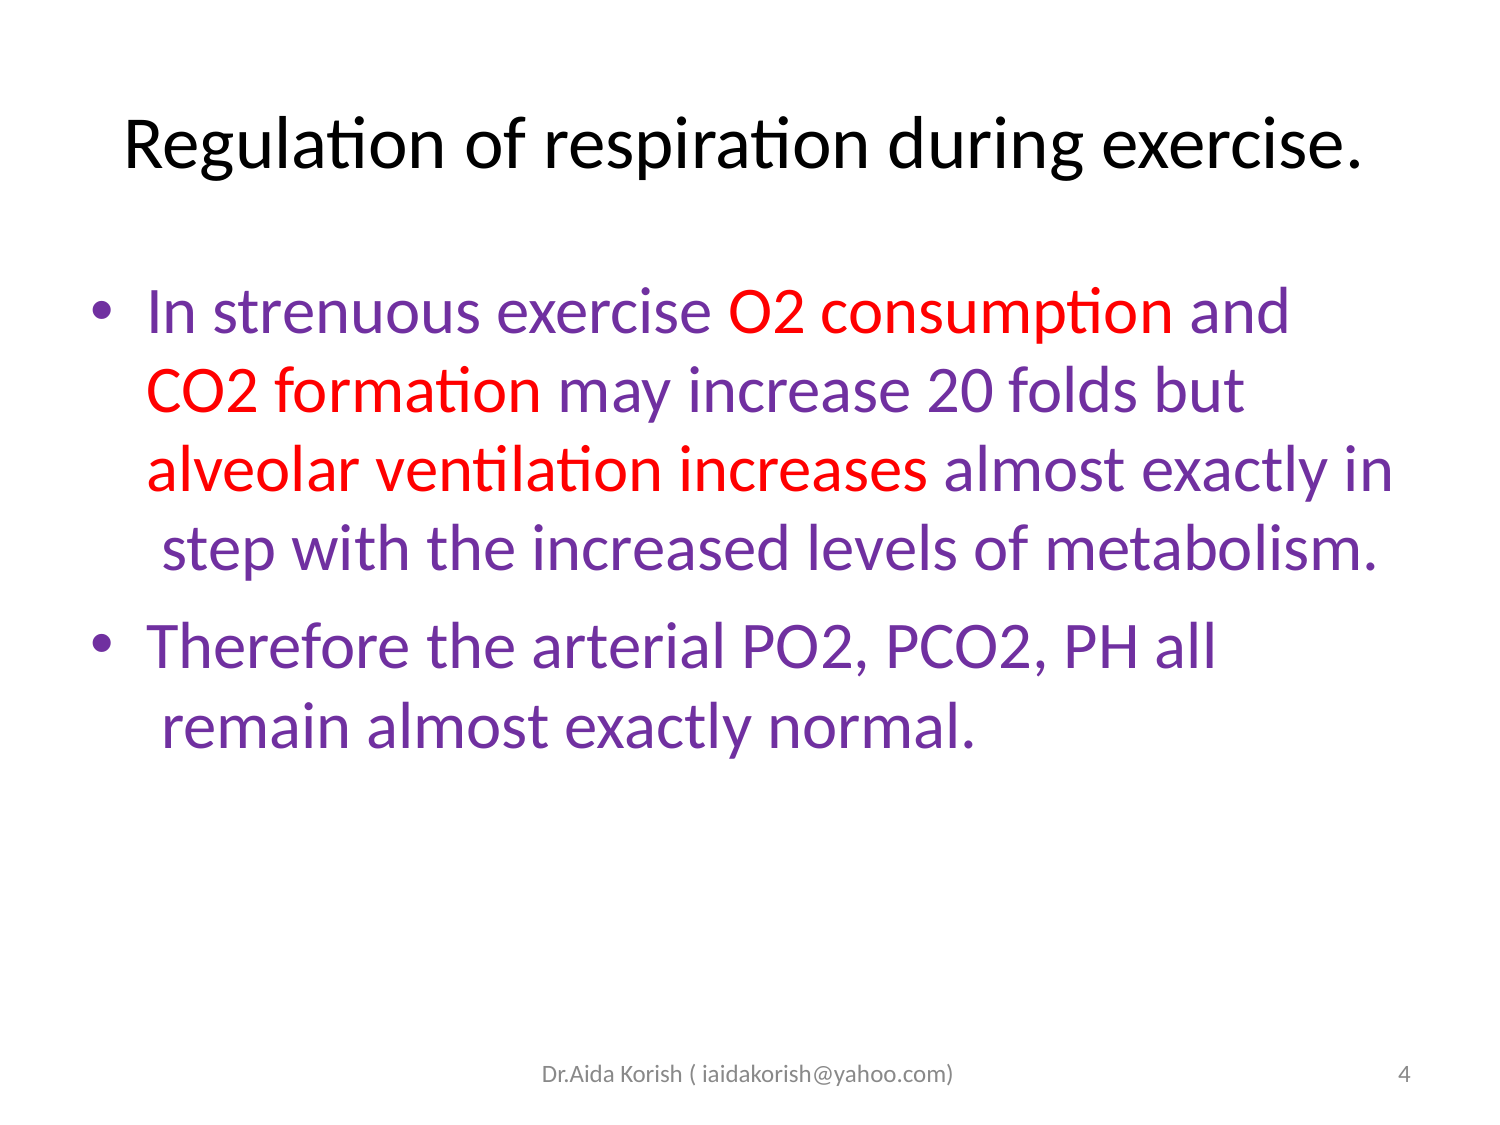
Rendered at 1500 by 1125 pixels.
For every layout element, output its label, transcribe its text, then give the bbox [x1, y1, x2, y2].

slide_number 1 [1381, 1061, 1416, 1125]
text_box In strenuous exercise O2 consumption and CO2 formation may increase 20 folds but alveolar ventilation increases almost exactly in step with the increased levels of metabolism. Therefore the arterial PO2, PCO2, PH all remain almost exactly normal. [87, 270, 1407, 762]
footer Dr.Aida Korish ( iaidakorish@yahoo.com) [539, 1061, 962, 1125]
title Regulation of respiration during exercise. [87, 93, 1412, 282]
